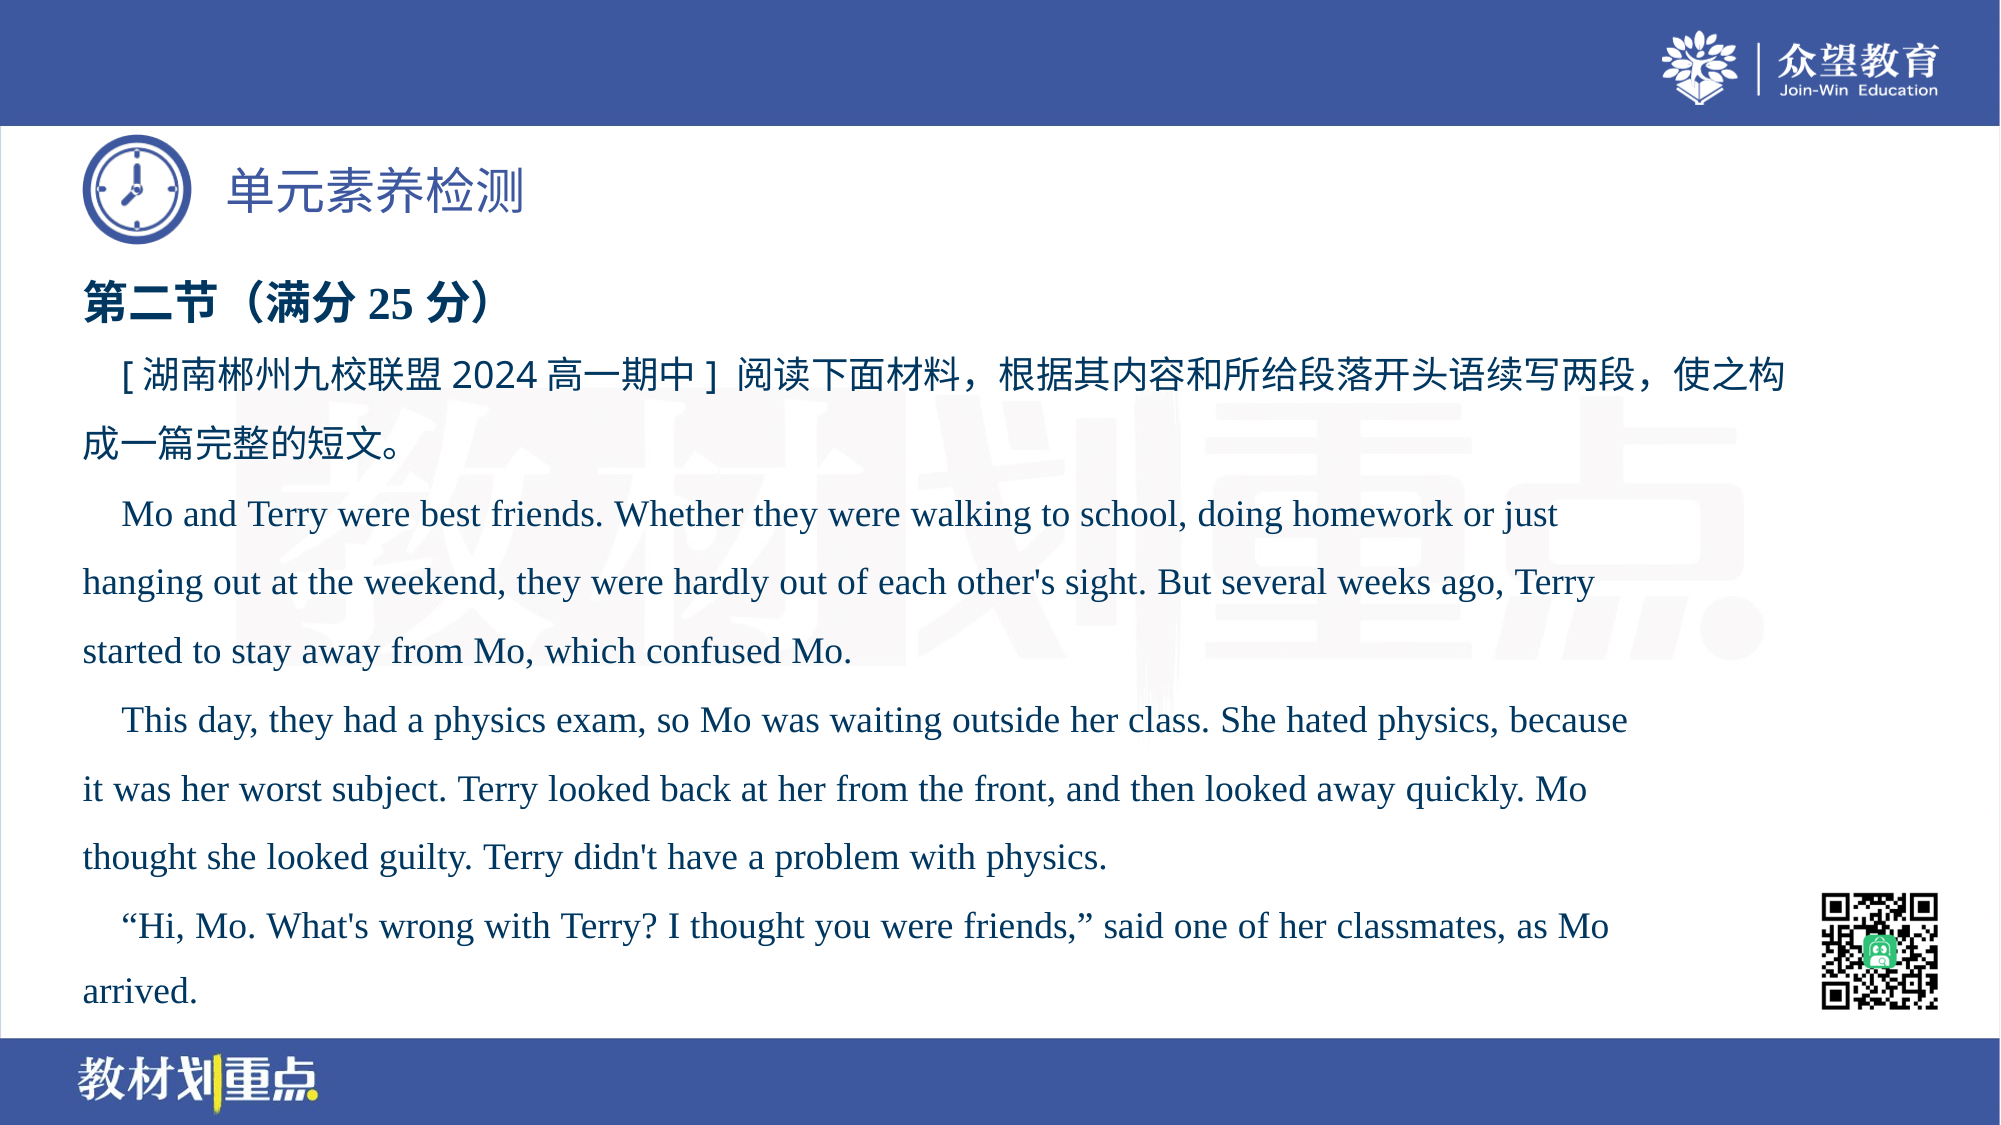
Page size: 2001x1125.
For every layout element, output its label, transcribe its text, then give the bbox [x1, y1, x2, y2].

text_box 第二节（满分25分） [82, 247, 1817, 327]
text_box [湖南郴州九校联盟2024高一期中] 阅读下面材料，根据其内容和所给段落开头语续写两段，使之构 成一篇完整的短文。 Mo and Terry were best friends. Whether they were walking to school, doing homework or just hanging out at the weekend, they were hardly out of each other's sight. But several weeks ago, Terry started to stay away from Mo, which confused Mo. This day, they had a physics exam, so Mo was waiting outside her class. She hated physics, because it was her worst subject. Terry looked back at her from the front, and then looked away quickly. Mo thought she looked guilty. Terry didn't have a problem with physics. “Hi, Mo. What's wrong with Terry? I thought you were friends,” said one of her classmates, as Mo arrived. [82, 327, 1817, 1005]
picture [0, 0, 2000, 1125]
